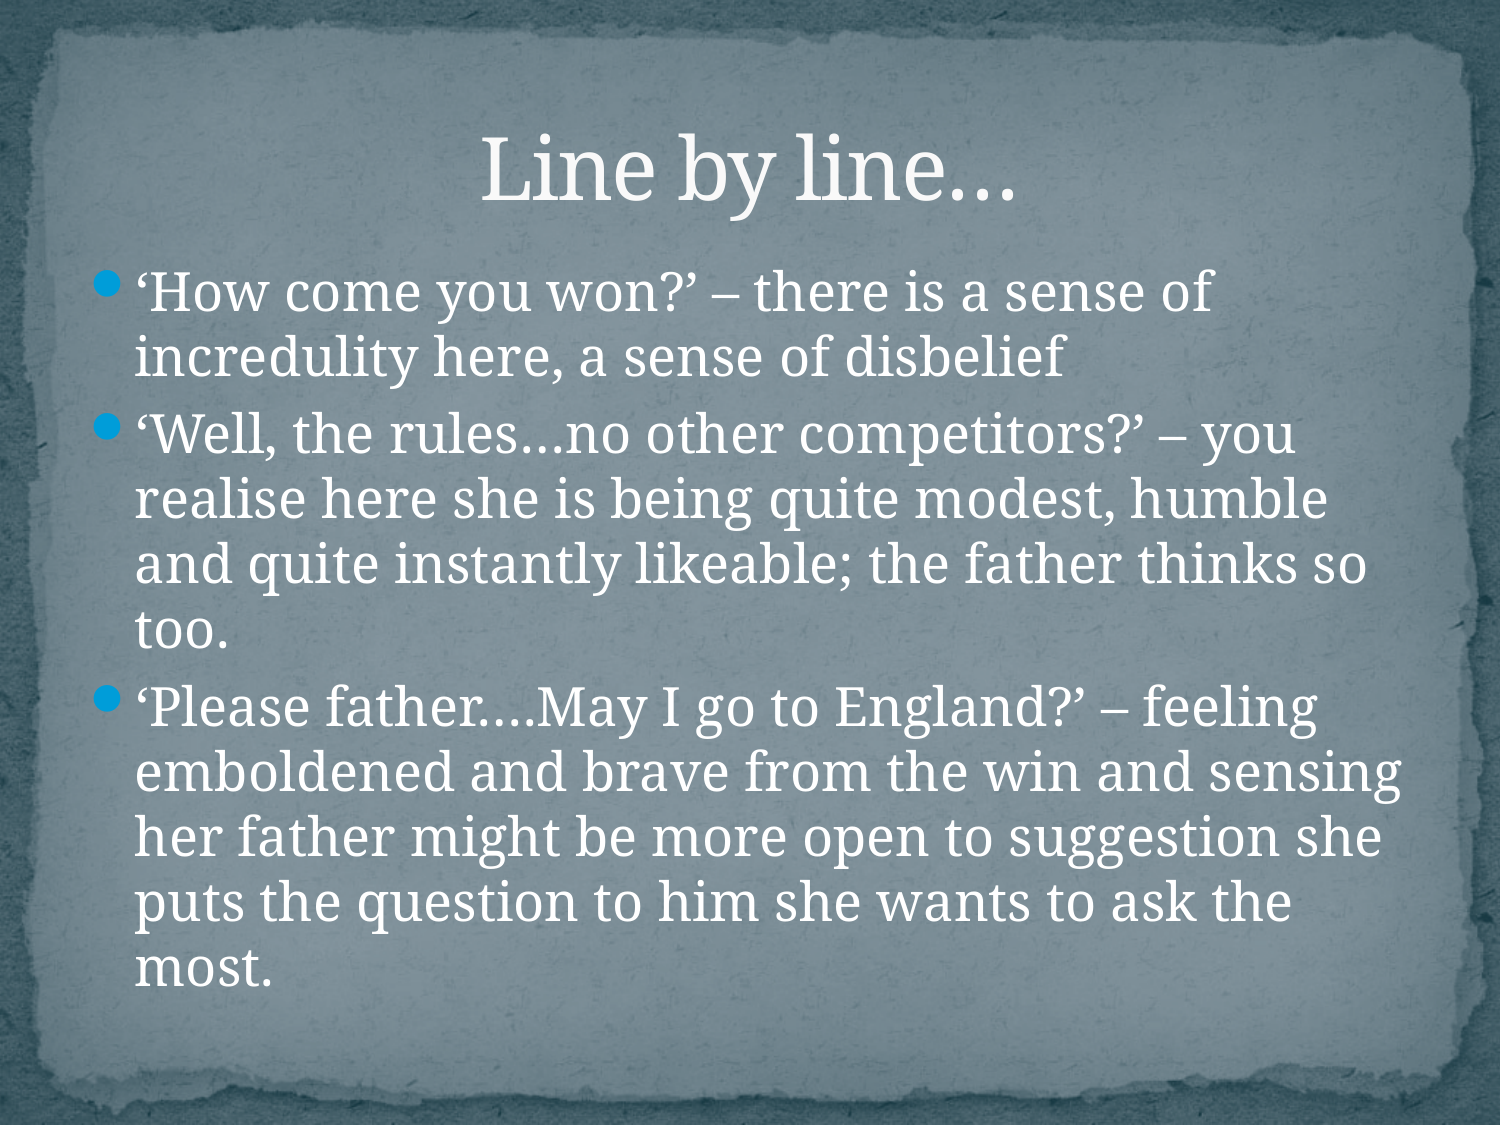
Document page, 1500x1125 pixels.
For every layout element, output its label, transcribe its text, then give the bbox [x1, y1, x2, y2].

list ‘How come you won?’ – there is a sense of incredulity here, a sense of disbelief ‘Well, the rules…no other competitors?’ – you realise here she is being quite modest, humble and quite instantly likeable; the father thinks so too. ‘Please father….May I go to England?’ – feeling emboldened and brave from the win and sensing her father might be more open to suggestion she puts the question to him she wants to ask the most. [75, 249, 1425, 1000]
title Line by line… [74, 24, 1425, 225]
